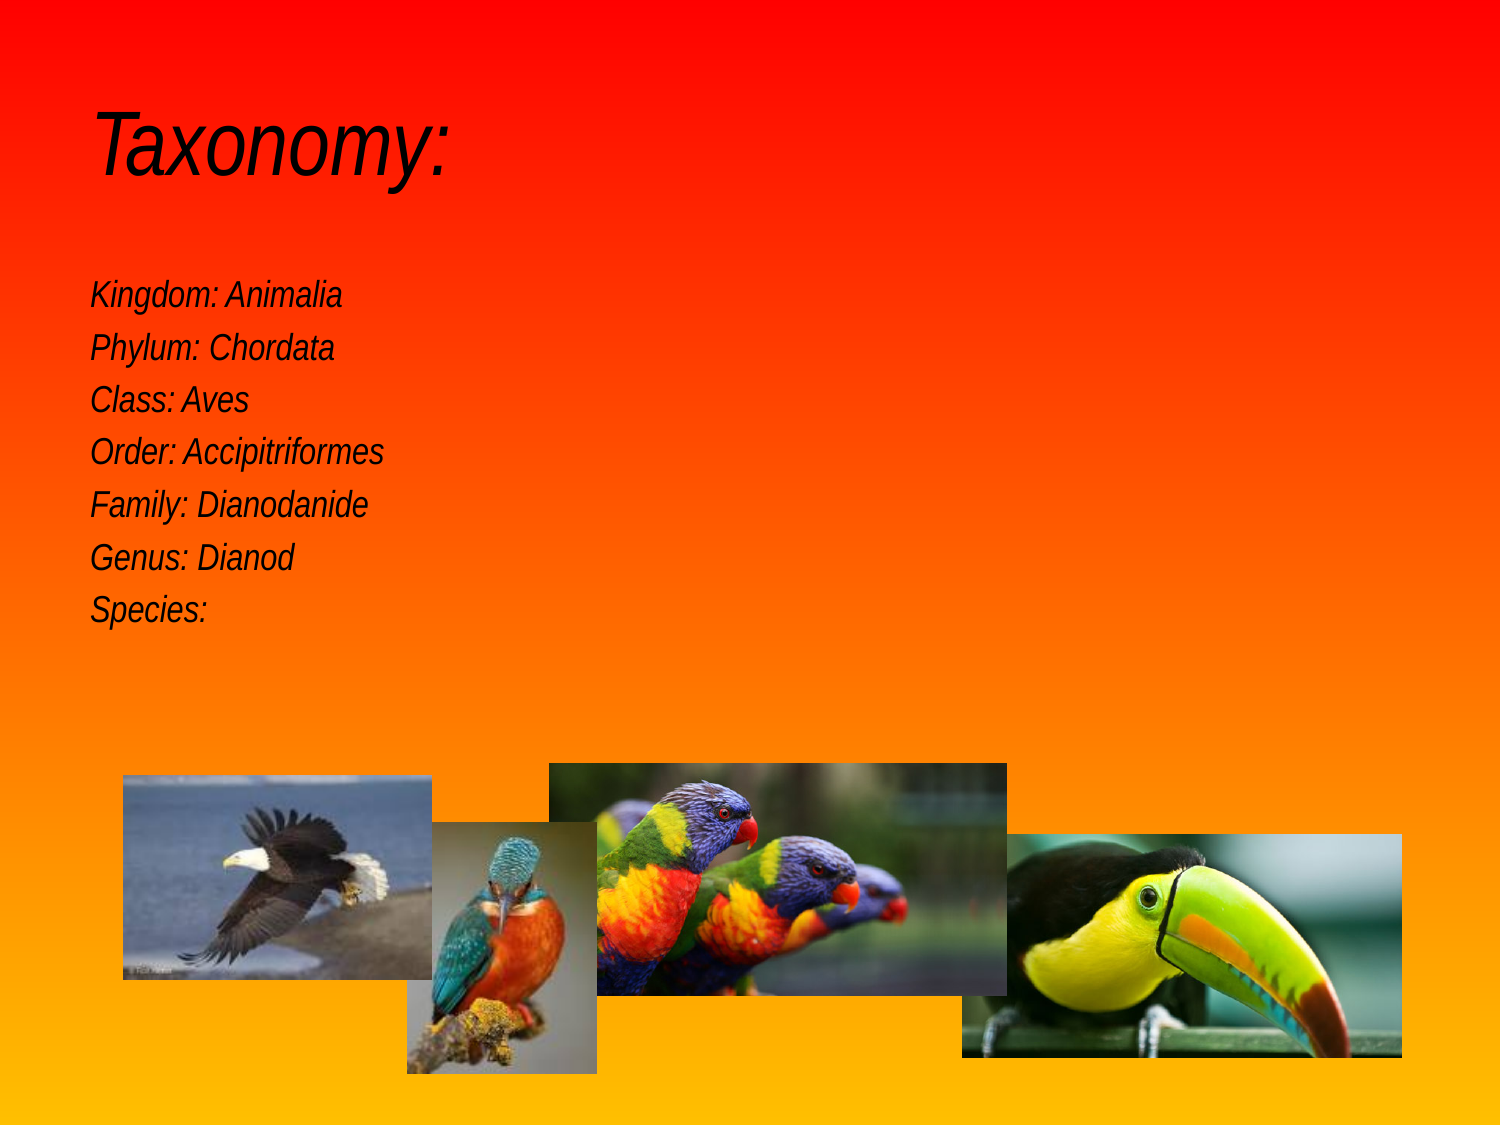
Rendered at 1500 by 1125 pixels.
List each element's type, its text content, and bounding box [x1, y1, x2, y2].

title Taxonomy: [75, 45, 1425, 233]
list Kingdom: Animalia Phylum: Chordata Class: Aves Order: Accipitriformes Family: Dianodanide Genus: Dianod Species: [75, 262, 1425, 1005]
picture [123, 763, 1402, 1075]
